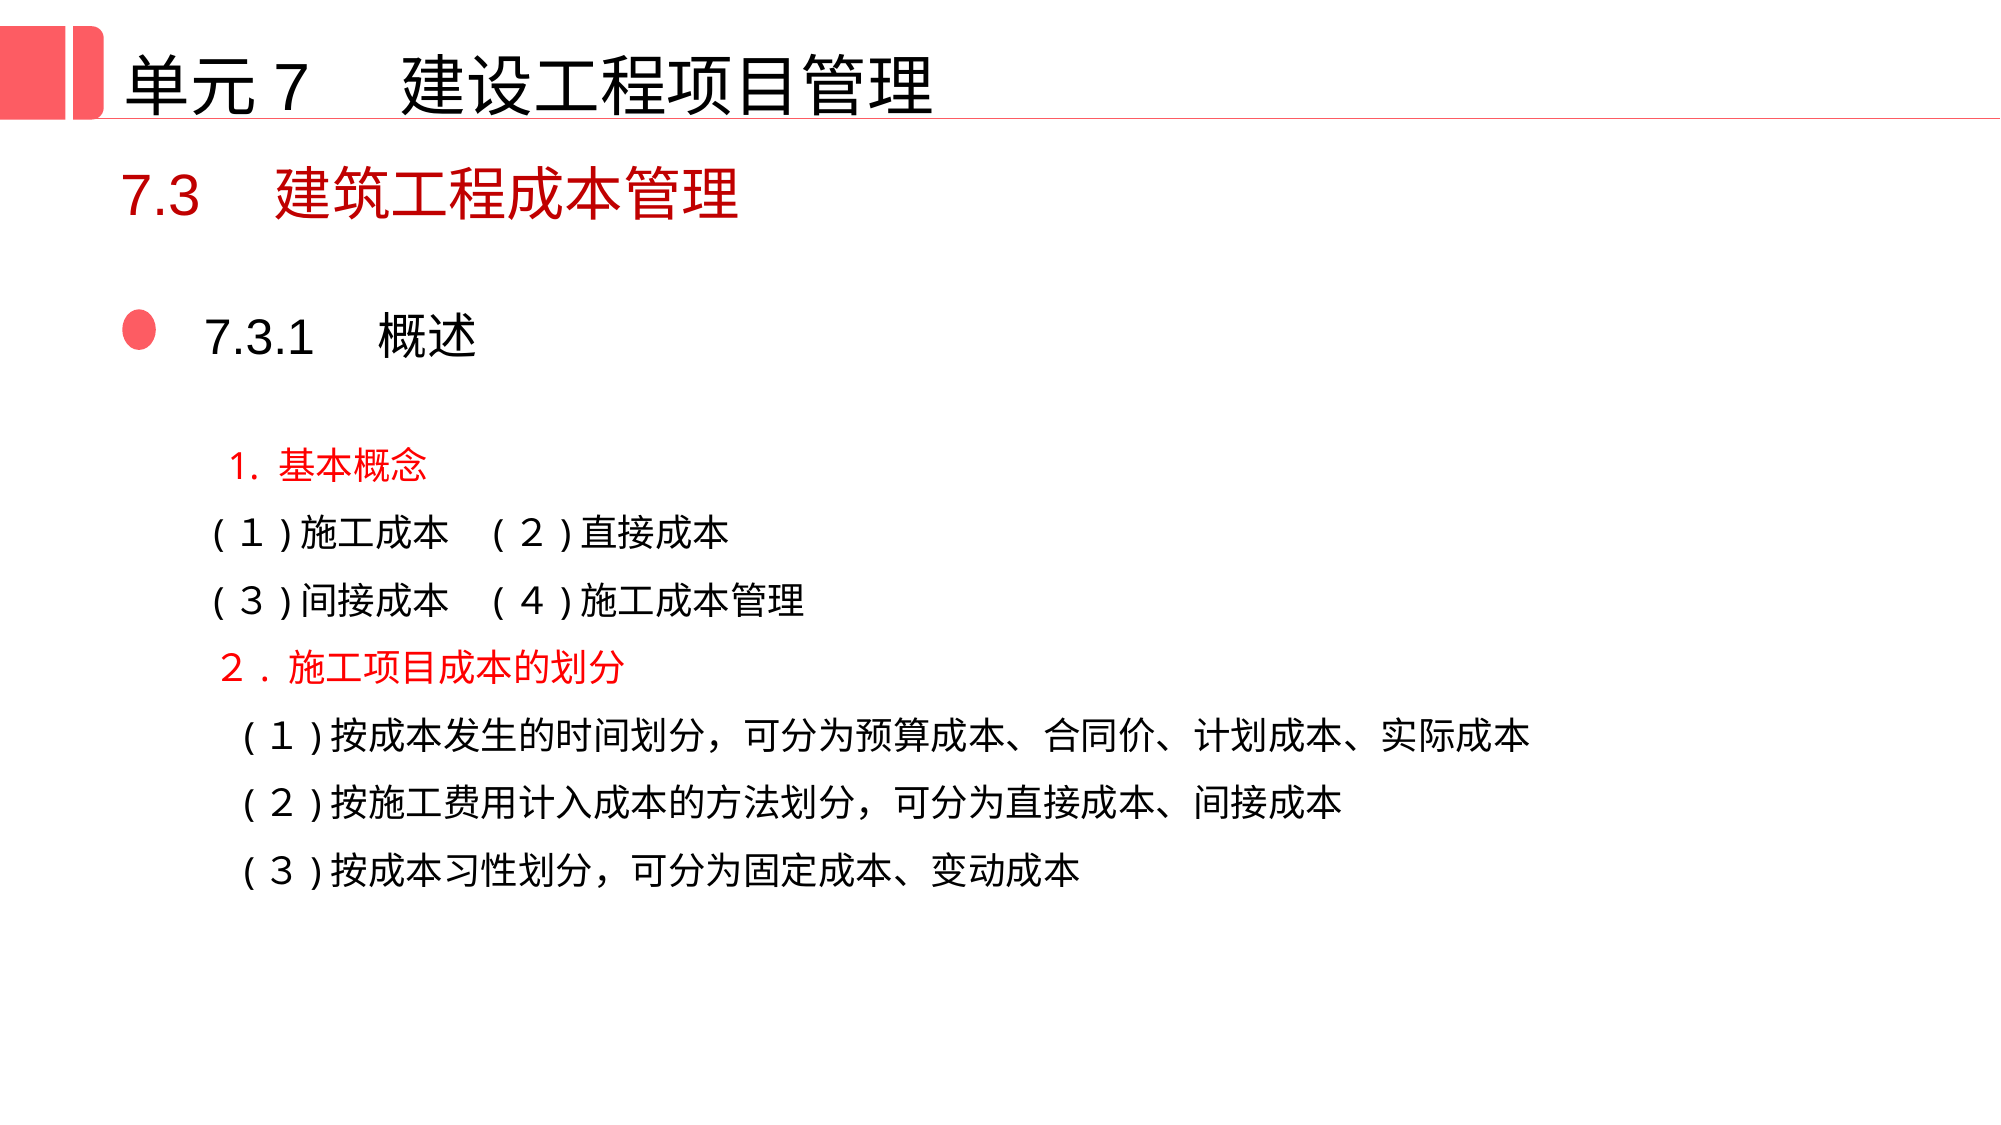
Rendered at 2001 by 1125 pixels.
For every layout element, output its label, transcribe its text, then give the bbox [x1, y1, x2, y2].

text_box 1. 基本概念 (１)施工成本 (２)直接成本 (３)间接成本 (４)施工成本管理 ２. 施工项目成本的划分 (１)按成本发生的时间划分，可分为预算成本、合同价、计划成本、实际成本 (２)按施工费用计入成本的方法划分，可分为直接成本、间接成本 (３)按成本习性划分，可分为固定成本、变动成本 [154, 411, 1755, 967]
text_box [122, 309, 156, 350]
text_box 7.3 建筑工程成本管理 [105, 149, 755, 235]
list 单元7 建设工程项目管理 [108, 12, 1891, 248]
text_box 7.3.1 概述 [189, 297, 1177, 372]
